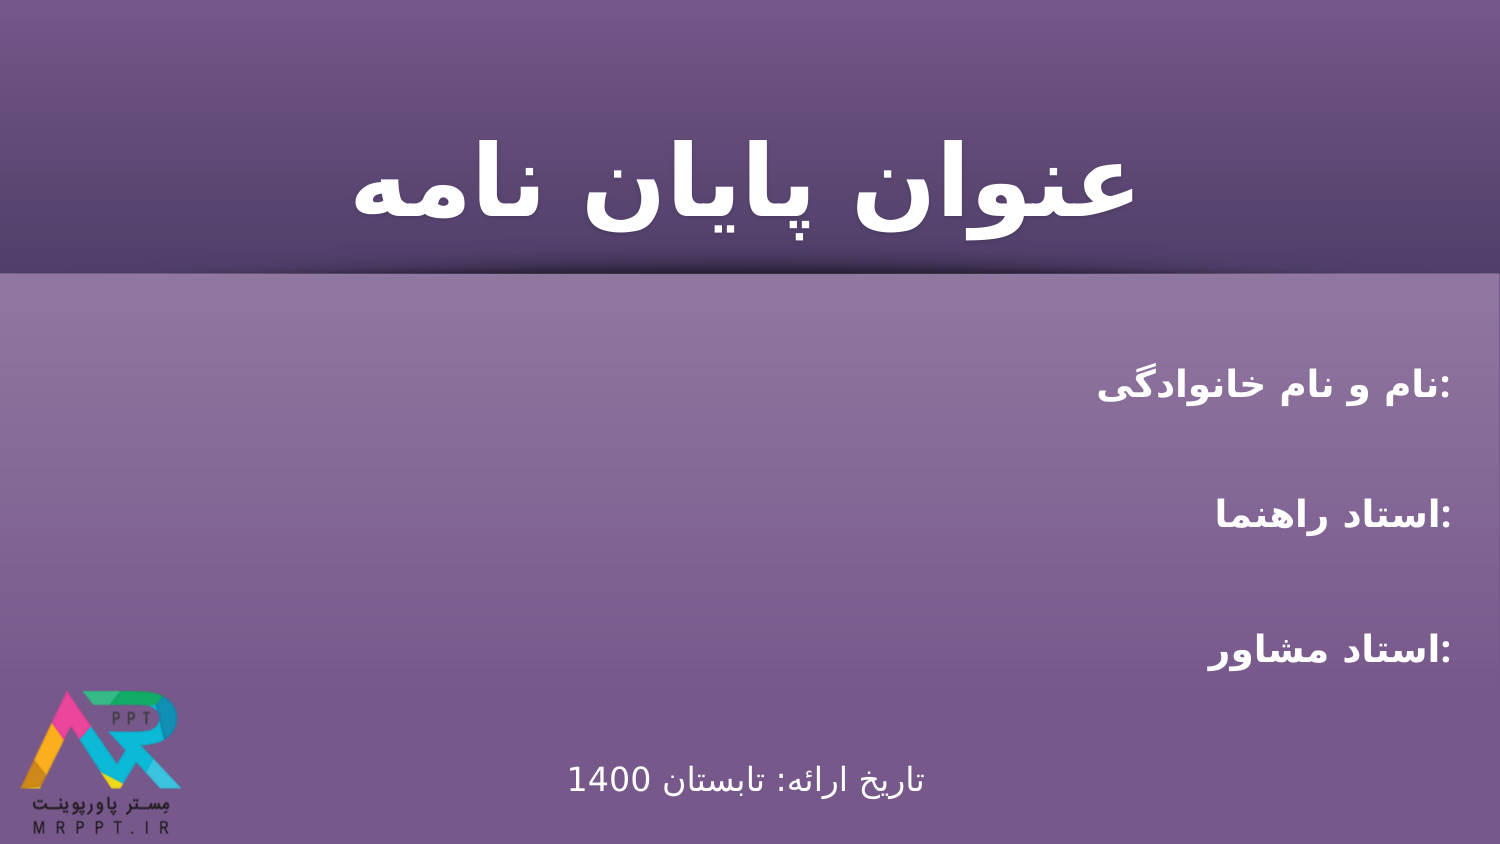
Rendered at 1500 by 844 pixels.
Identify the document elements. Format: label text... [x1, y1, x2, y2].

text_box نام و نام خانوادگی: [829, 339, 1466, 426]
text_box عنوان پایان نامه [216, 142, 1276, 252]
text_box تاریخ ارائه: تابستان 1400 [428, 735, 1064, 821]
text_box استاد مشاور: [830, 605, 1467, 691]
text_box استاد راهنما: [830, 469, 1467, 556]
picture [0, 682, 201, 844]
